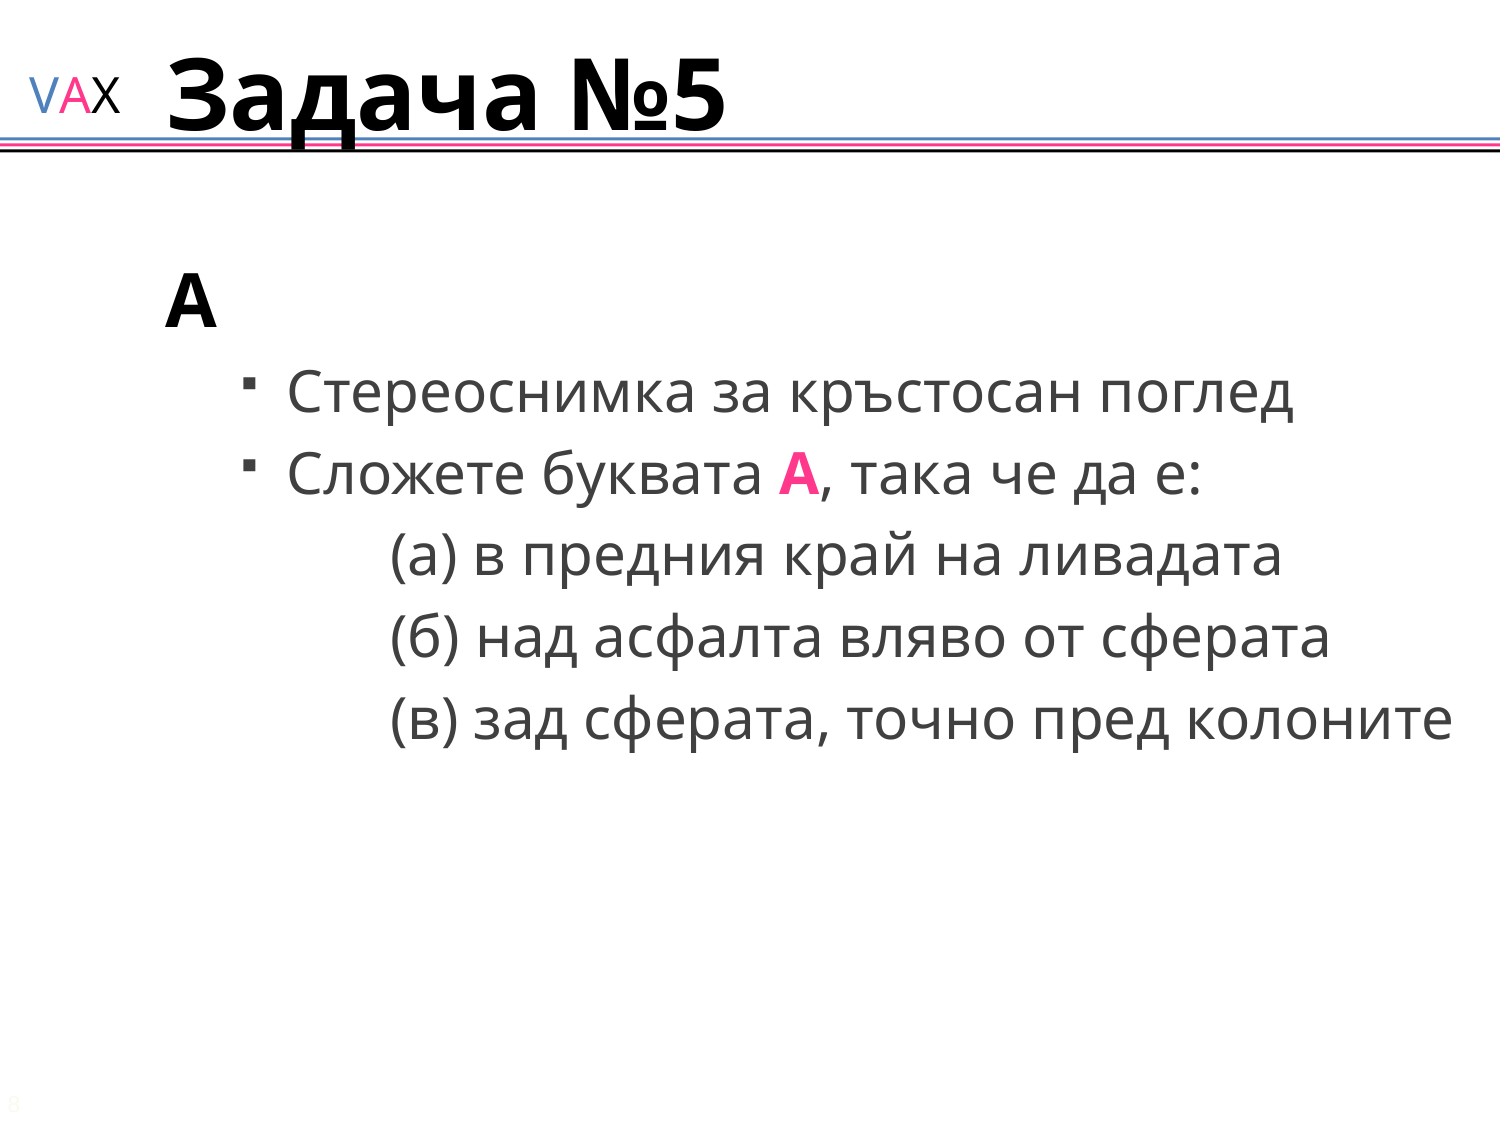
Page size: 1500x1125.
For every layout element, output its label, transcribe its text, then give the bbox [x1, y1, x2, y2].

list А Стереоснимка за кръстосан поглед Сложете буквата А, така че да е: (а) в предния край на ливадата (б) над асфалта вляво от сферата (в) зад сферата, точно пред колоните [150, 200, 1488, 1113]
title Задача №5 [0, 37, 1500, 144]
